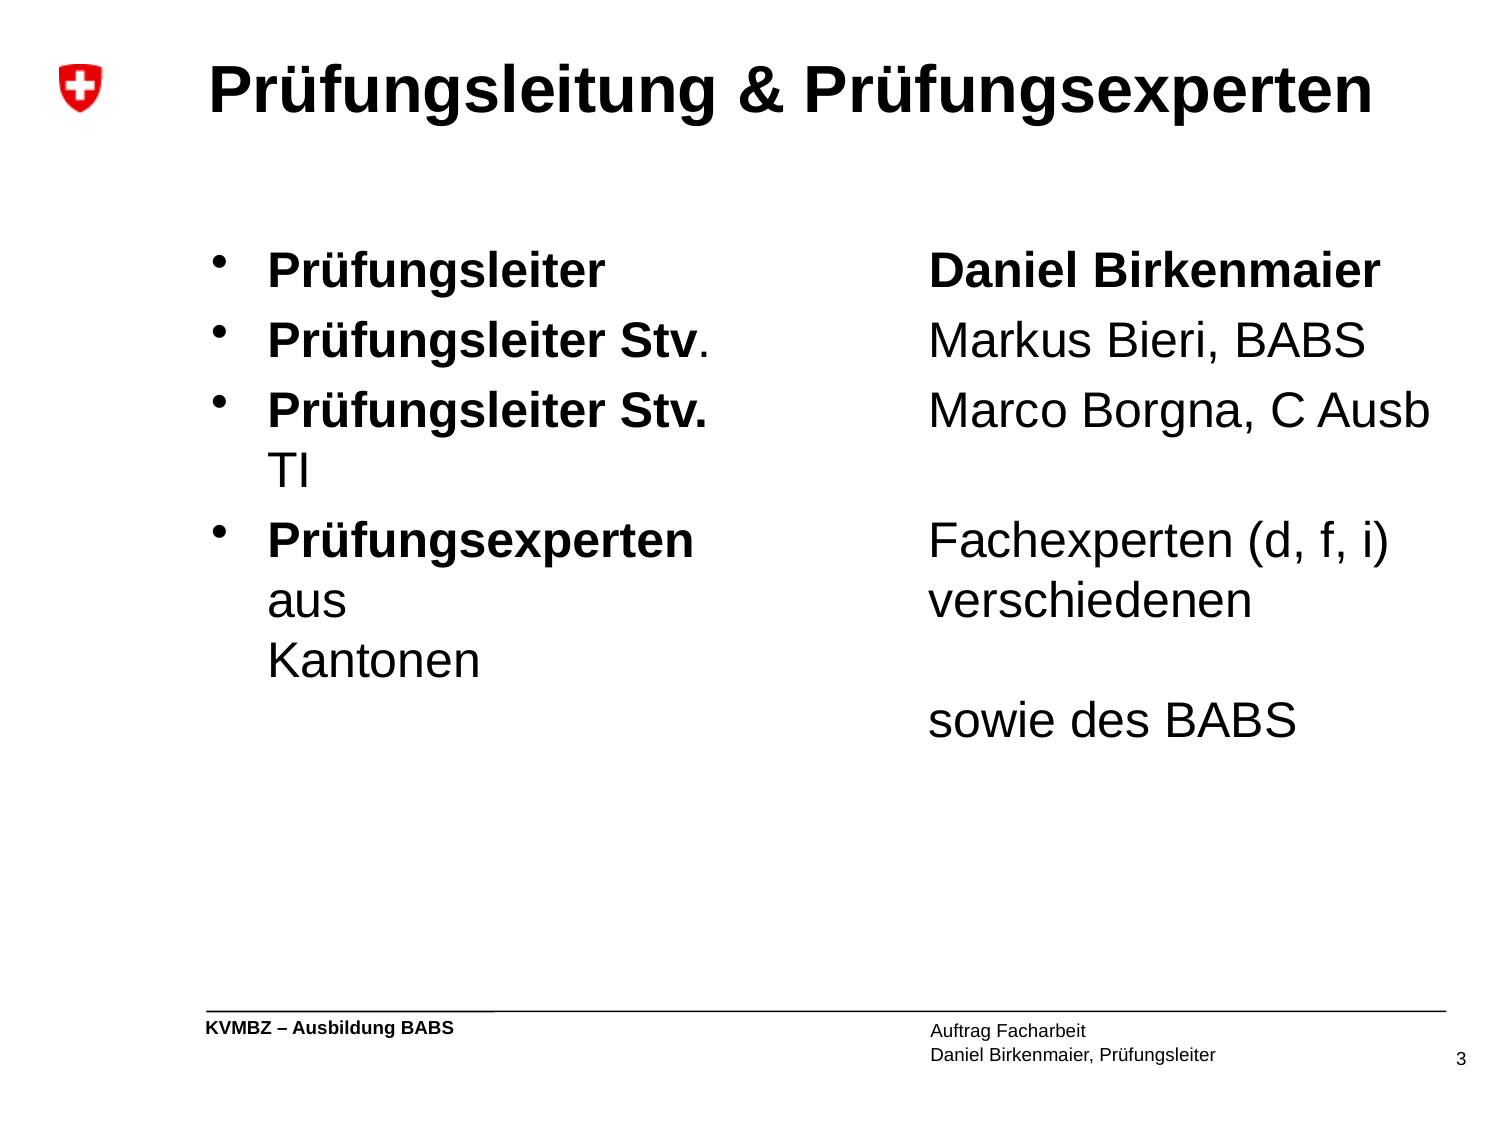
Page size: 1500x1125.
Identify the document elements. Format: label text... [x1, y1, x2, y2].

footer Daniel Birkenmaier, Prüfungsleiter [915, 1048, 1447, 1071]
list Prüfungsleiter Daniel Birkenmaier Prüfungsleiter Stv. Markus Bieri, BABS Prüfungsleiter Stv. Marco Borgna, C Ausb TI Prüfungsexperten Fachexperten (d, f, i) aus verschiedenen Kantonen sowie des BABS [210, 237, 1480, 1012]
title Prüfungsleitung & Prüfungsexperten [207, 45, 1433, 209]
picture [59, 64, 103, 114]
slide_number Auftrag Facharbeit [915, 1011, 1447, 1048]
